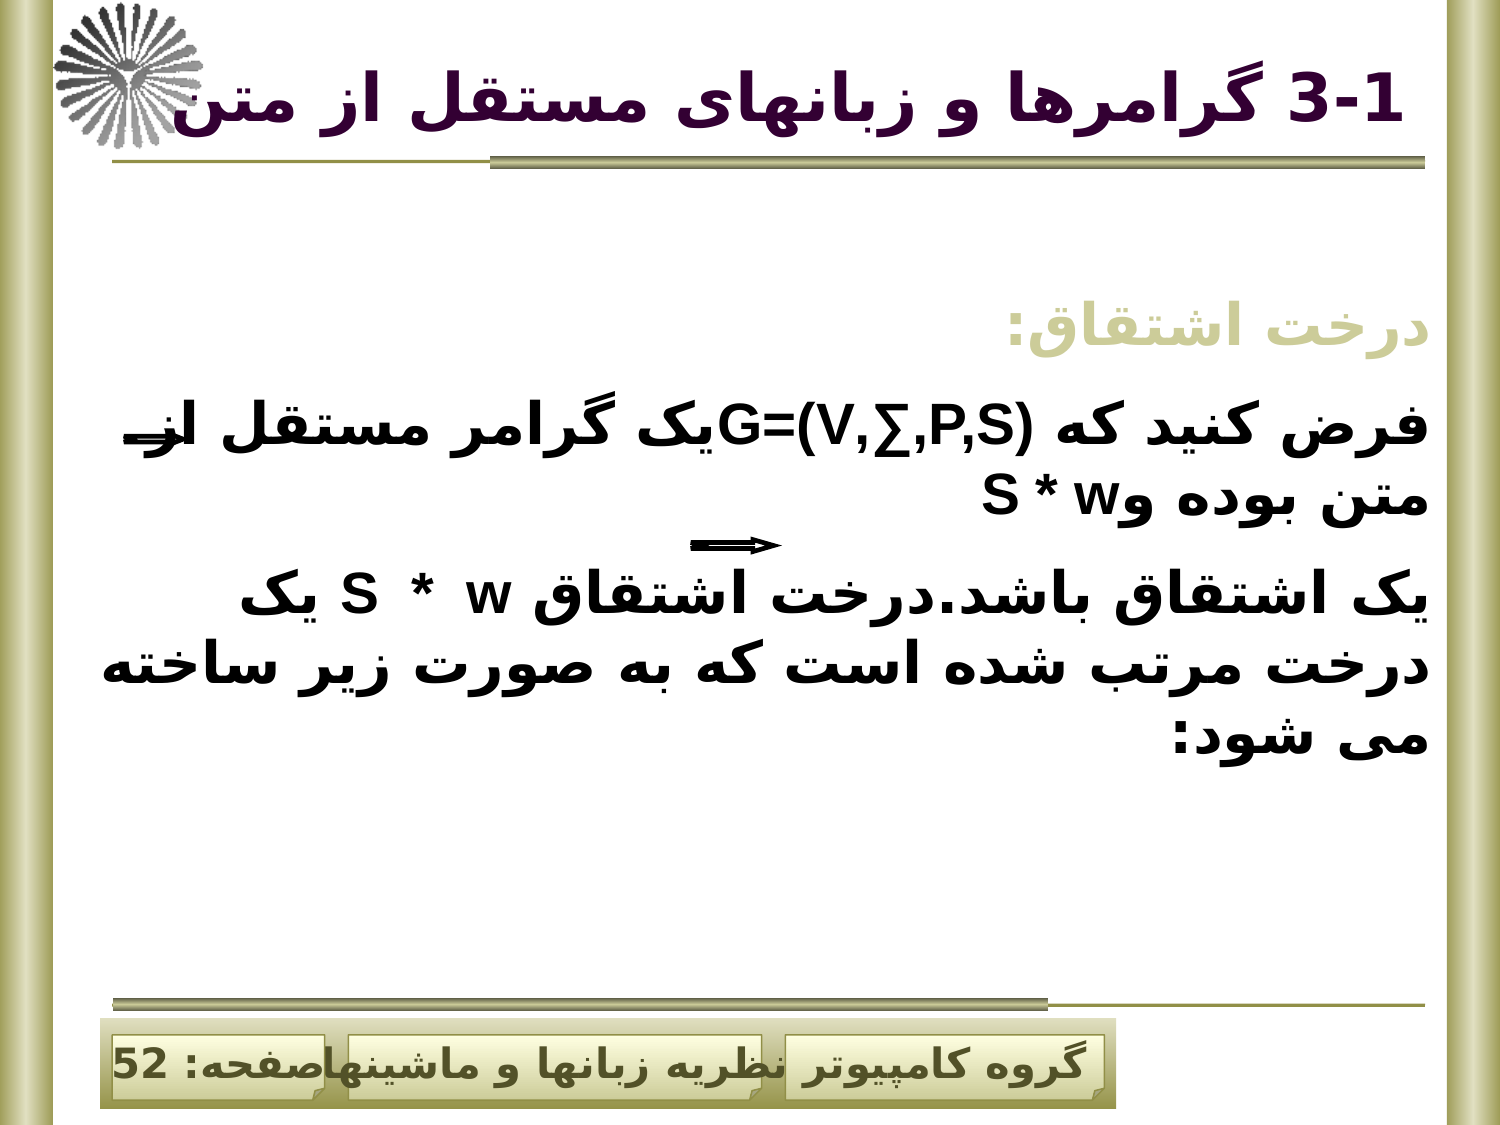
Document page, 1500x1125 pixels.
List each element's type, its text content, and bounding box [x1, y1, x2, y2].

title 3-1 گرامرها و زبانهای مستقل از متن [147, 42, 1423, 147]
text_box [40, 279, 1448, 646]
